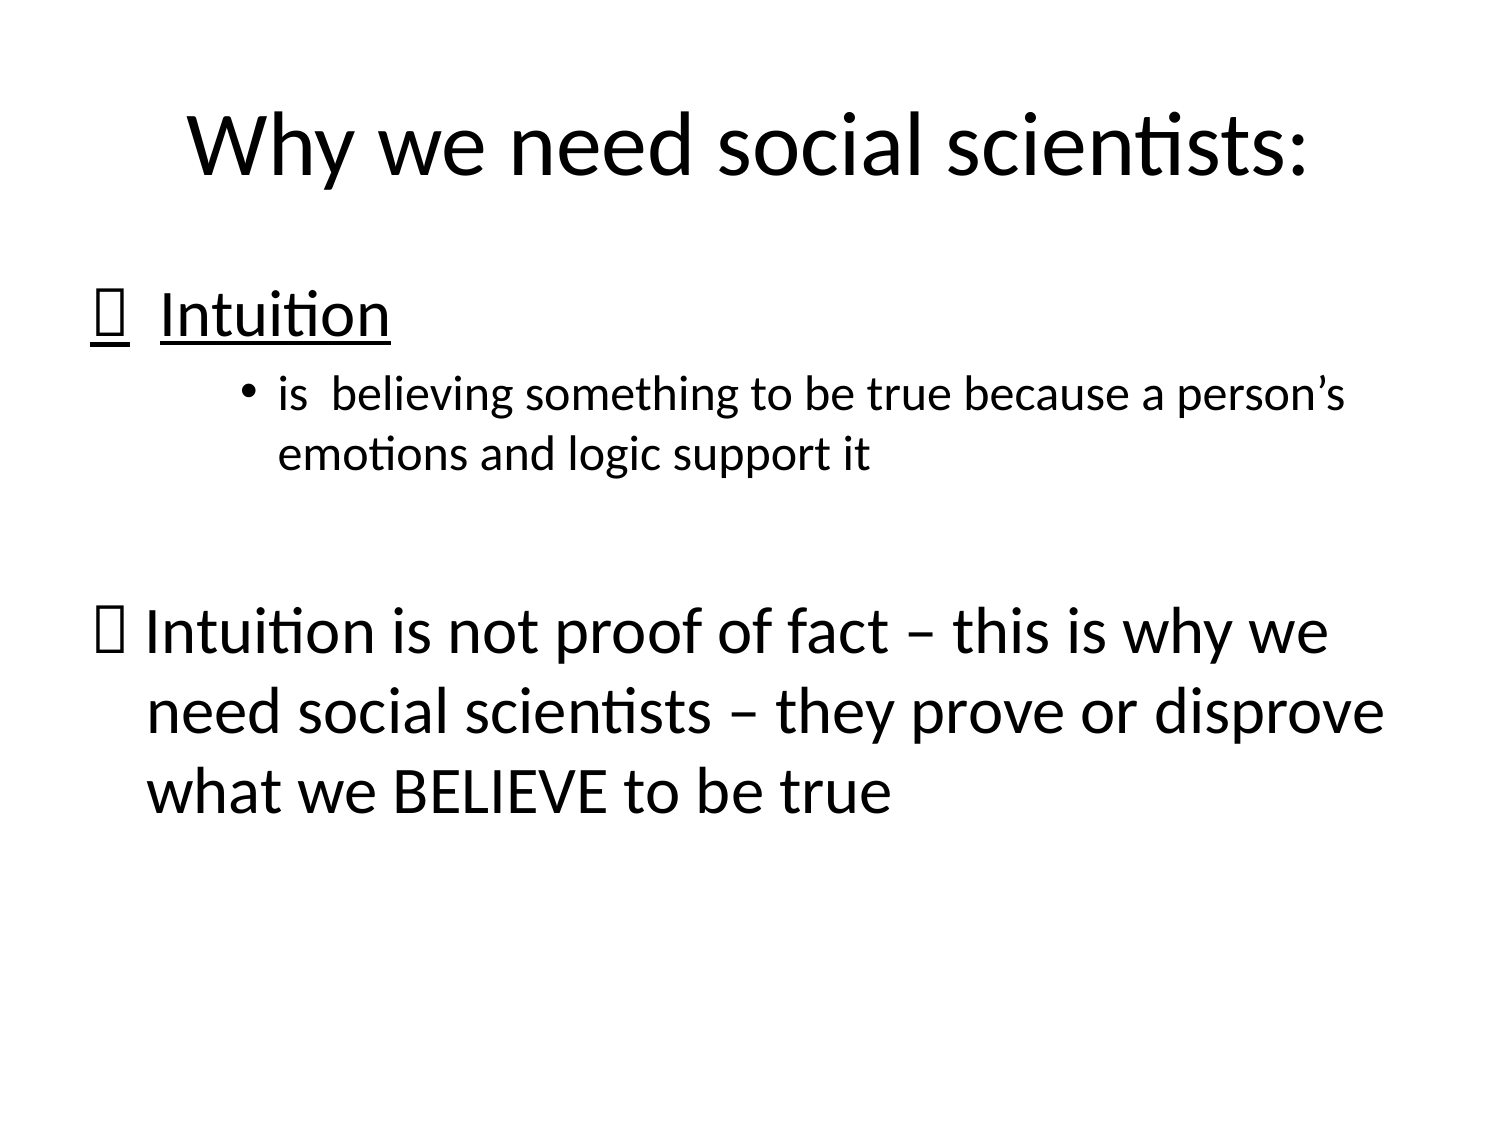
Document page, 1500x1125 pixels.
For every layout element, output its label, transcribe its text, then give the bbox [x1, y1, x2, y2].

list  Intuition is believing something to be true because a person’s emotions and logic support it  Intuition is not proof of fact – this is why we need social scientists – they prove or disprove what we BELIEVE to be true [75, 262, 1425, 1005]
title Why we need social scientists: [75, 45, 1425, 233]
